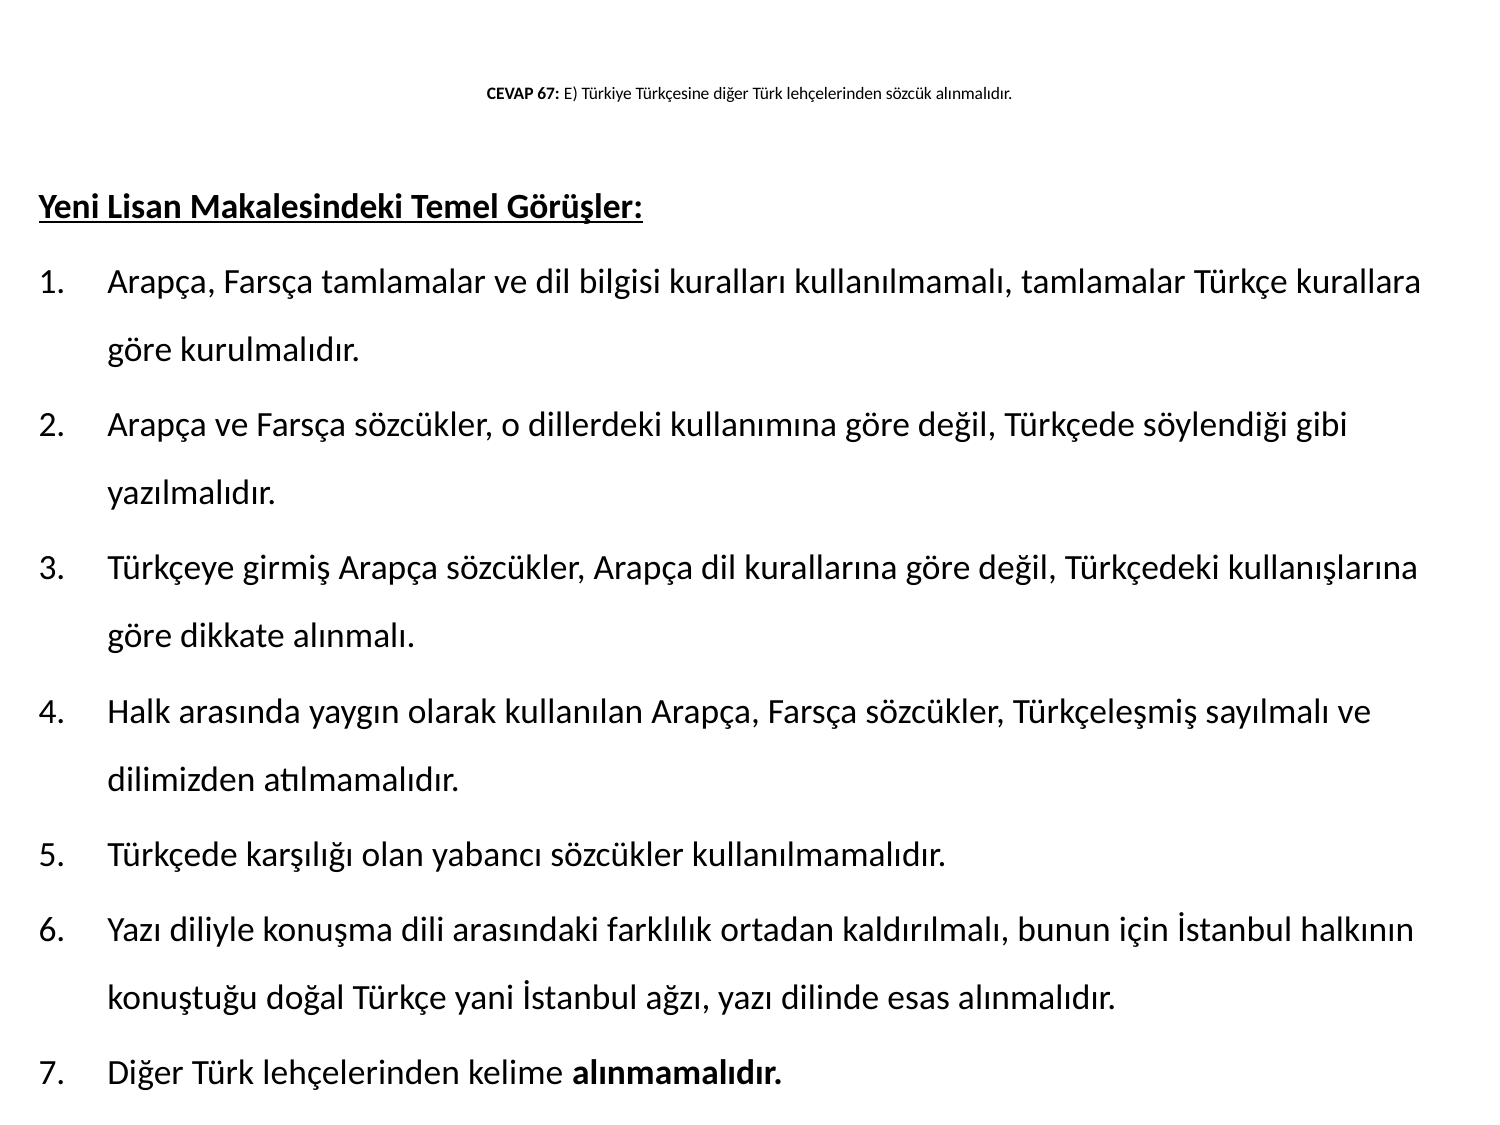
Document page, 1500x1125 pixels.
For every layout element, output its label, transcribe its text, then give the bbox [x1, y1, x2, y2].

list Yeni Lisan Makalesindeki Temel Görüşler: Arapça, Farsça tamlamalar ve dil bilgisi kuralları kullanılmamalı, tamlamalar Türkçe kurallara göre kurulmalıdır. Arapça ve Farsça sözcükler, o dillerdeki kullanımına göre değil, Türkçede söylendiği gibi yazılmalıdır. Türkçeye girmiş Arapça sözcükler, Arapça dil kurallarına göre değil, Türkçedeki kullanışlarına göre dikkate alınmalı. Halk arasında yaygın olarak kullanılan Arapça, Farsça sözcükler, Türkçeleşmiş sayılmalı ve dilimizden atılmamalıdır. Türkçede karşılığı olan yabancı sözcükler kullanılmamalıdır. Yazı diliyle konuşma dili arasındaki farklılık ortadan kaldırılmalı, bunun için İstanbul halkının konuştuğu doğal Türkçe yani İstanbul ağzı, yazı dilinde esas alınmalıdır. Diğer Türk lehçelerinden kelime alınmamalıdır. [23, 175, 1465, 1102]
title CEVAP 67: E) Türkiye Türkçesine diğer Türk lehçelerinden sözcük alınmalıdır. [75, 45, 1425, 141]
